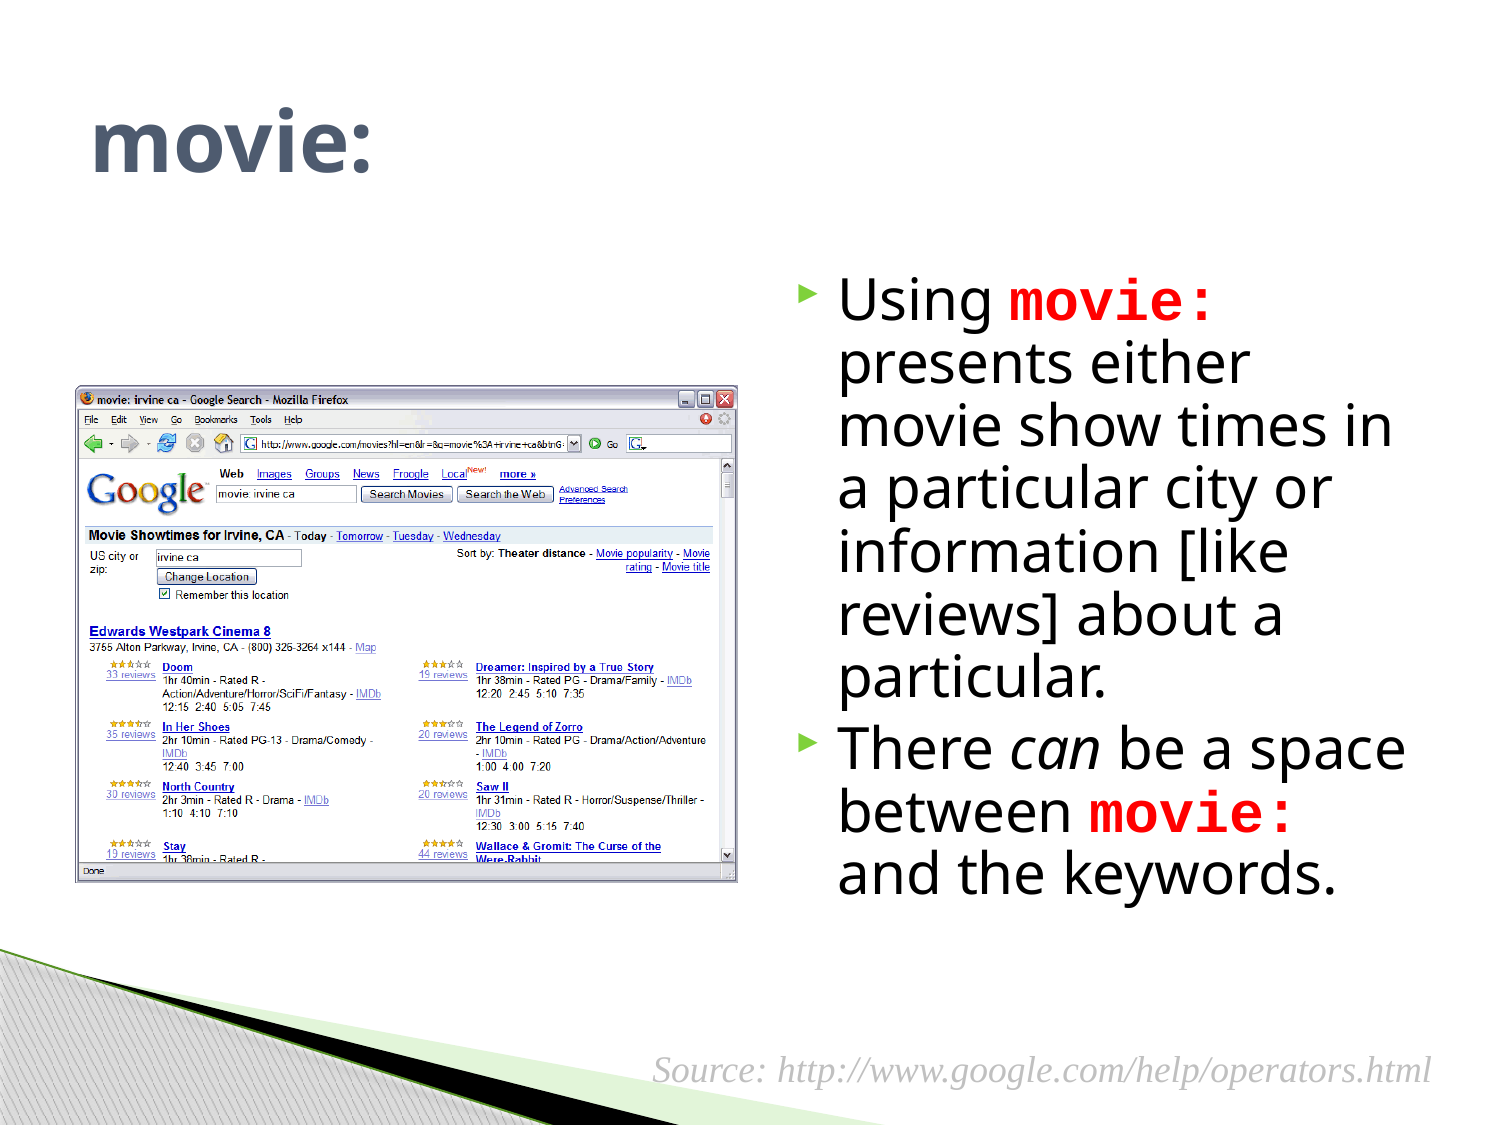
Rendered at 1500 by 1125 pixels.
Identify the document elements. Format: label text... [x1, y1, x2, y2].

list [74, 384, 738, 883]
title movie: [75, 45, 1425, 233]
list Using movie: presents either movie show times in a particular city or information [like reviews] about a particular. There can be a space between movie: and the keywords. [762, 262, 1425, 1005]
text_box Source: http://www.google.com/help/operators.html [637, 1037, 1475, 1098]
